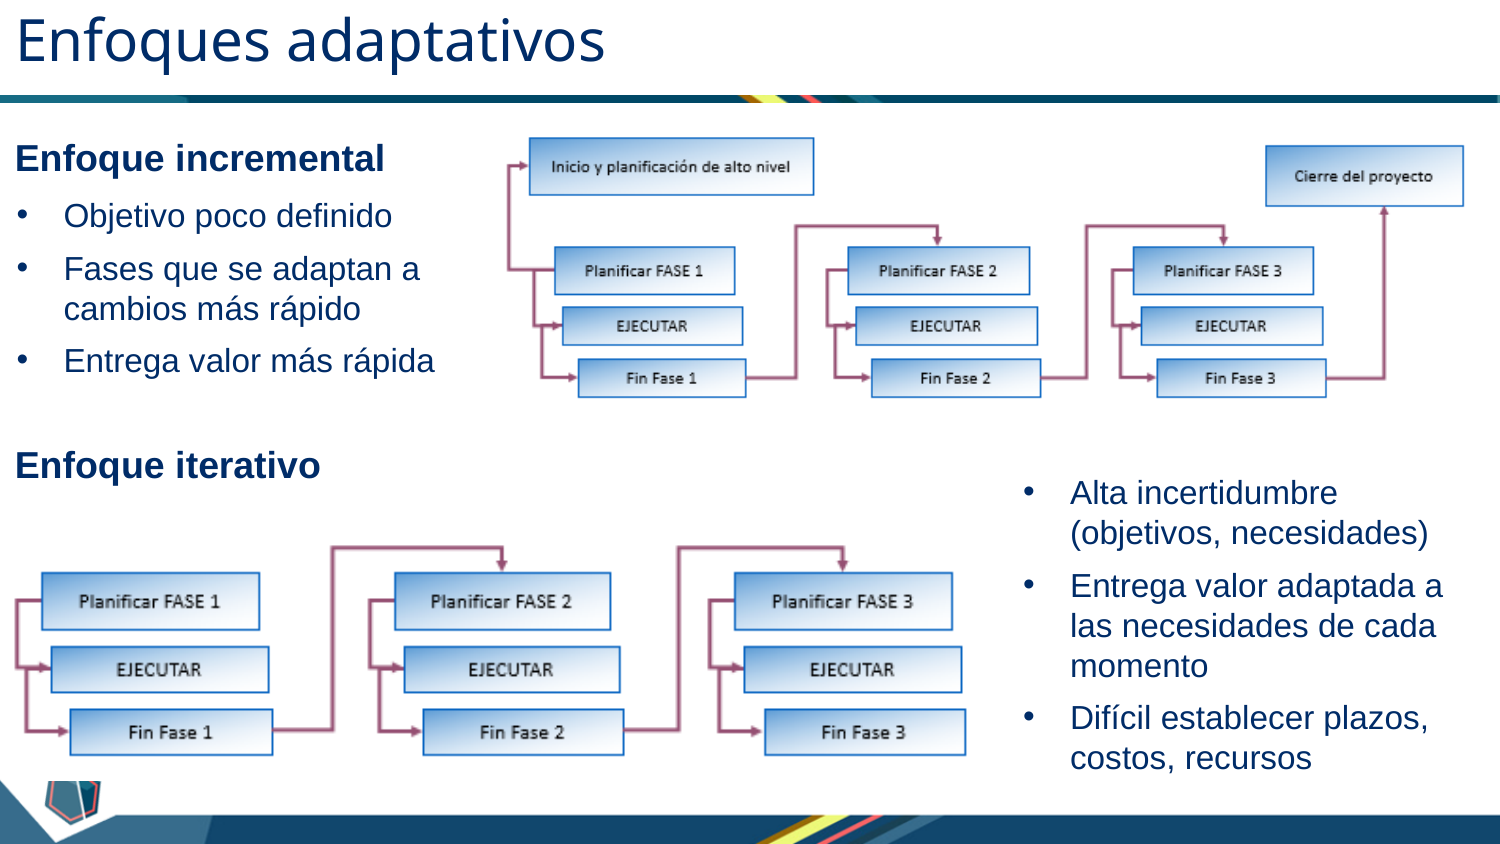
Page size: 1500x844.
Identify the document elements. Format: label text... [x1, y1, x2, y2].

title Enfoques adaptativos [0, 0, 1447, 77]
picture [0, 0, 1500, 844]
text_box Objetivo poco definido Fases que se adaptan a cambios más rápido Entrega valor más rápida [1, 187, 488, 387]
text_box Enfoque incremental [0, 126, 488, 187]
text_box Alta incertidumbre (objetivos, necesidades) Entrega valor adaptada a las necesidades de cada momento Difícil establecer plazos, costos, recursos [1008, 464, 1500, 784]
text_box Enfoque iterativo [0, 433, 542, 494]
